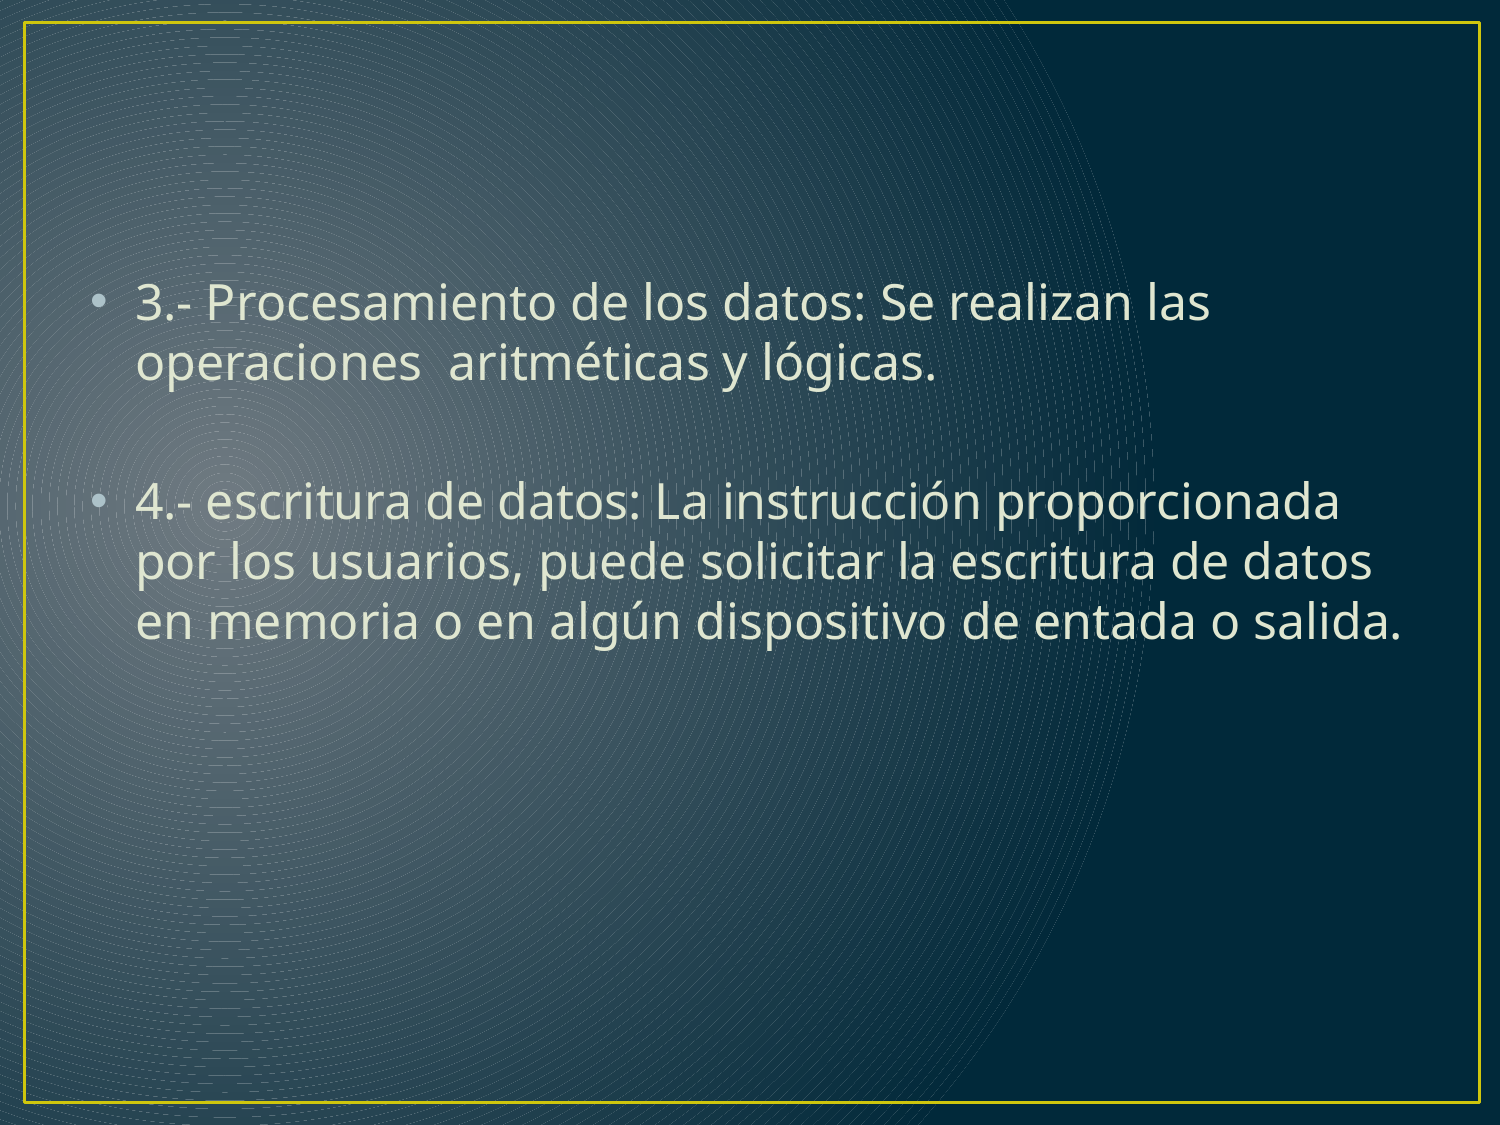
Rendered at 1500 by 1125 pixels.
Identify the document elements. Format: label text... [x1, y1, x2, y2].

list 3.- Procesamiento de los datos: Se realizan las operaciones aritméticas y lógicas. 4.- escritura de datos: La instrucción proporcionada por los usuarios, puede solicitar la escritura de datos en memoria o en algún dispositivo de entada o salida. [75, 262, 1425, 1005]
